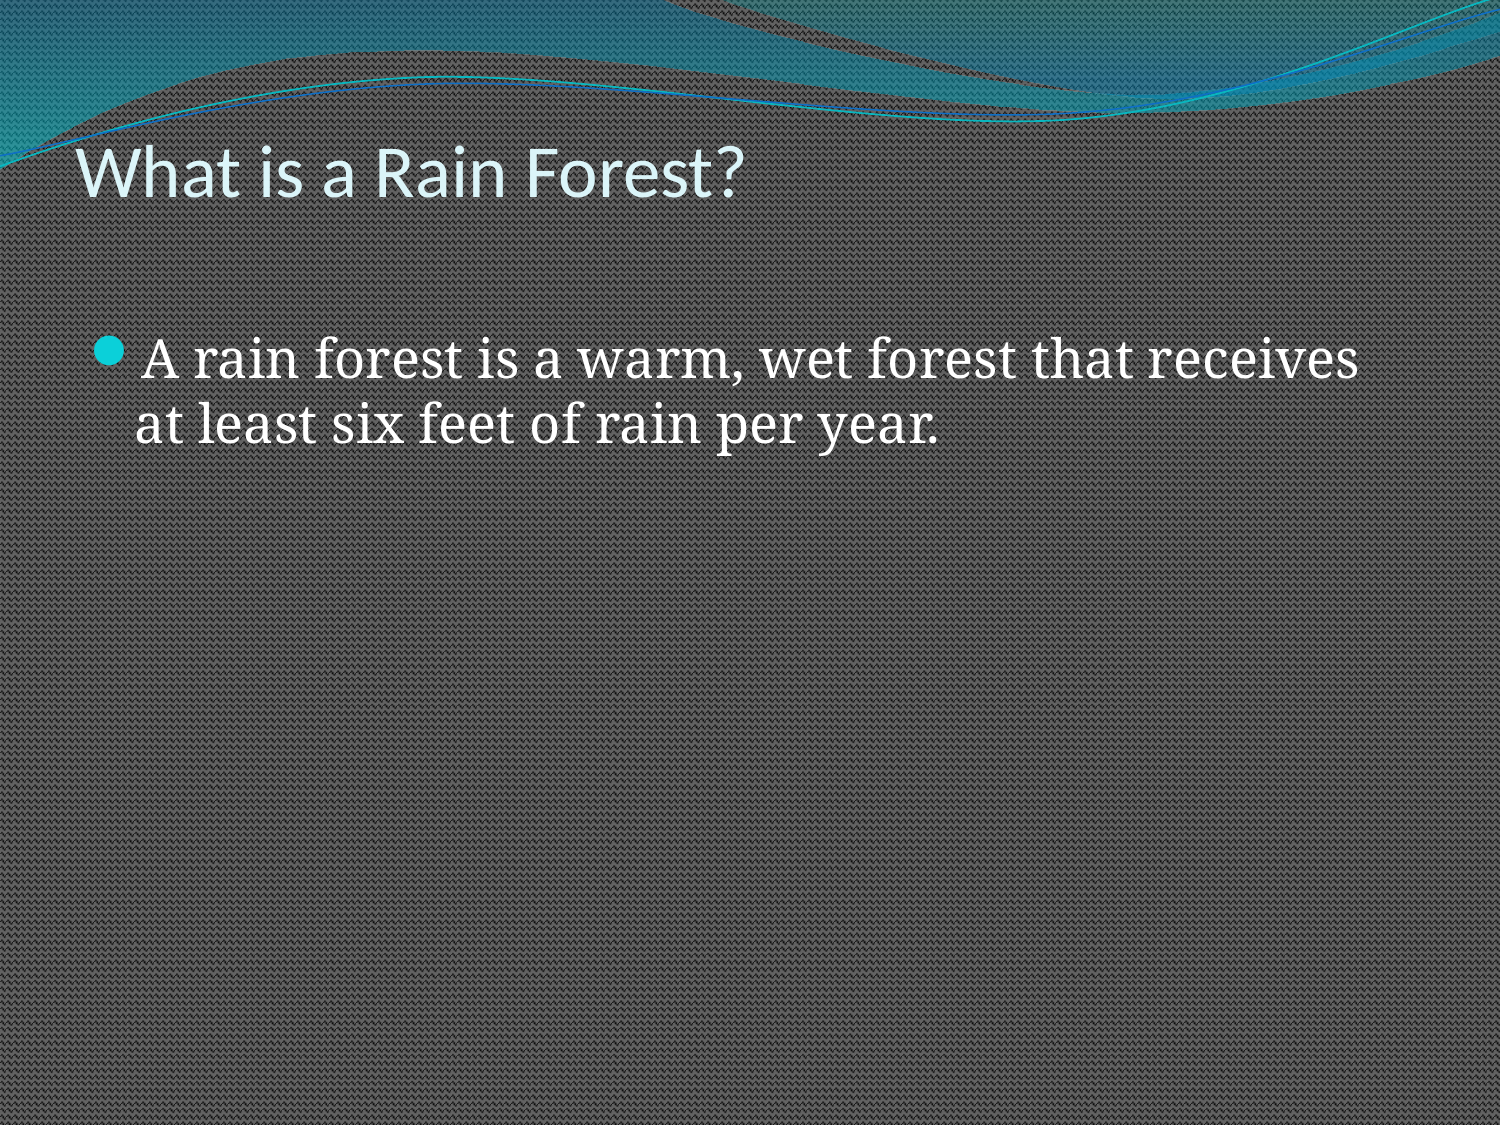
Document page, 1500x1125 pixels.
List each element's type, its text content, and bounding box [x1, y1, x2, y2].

list A rain forest is a warm, wet forest that receives at least six feet of rain per year. [75, 317, 1425, 1038]
title What is a Rain Forest? [75, 115, 1425, 303]
